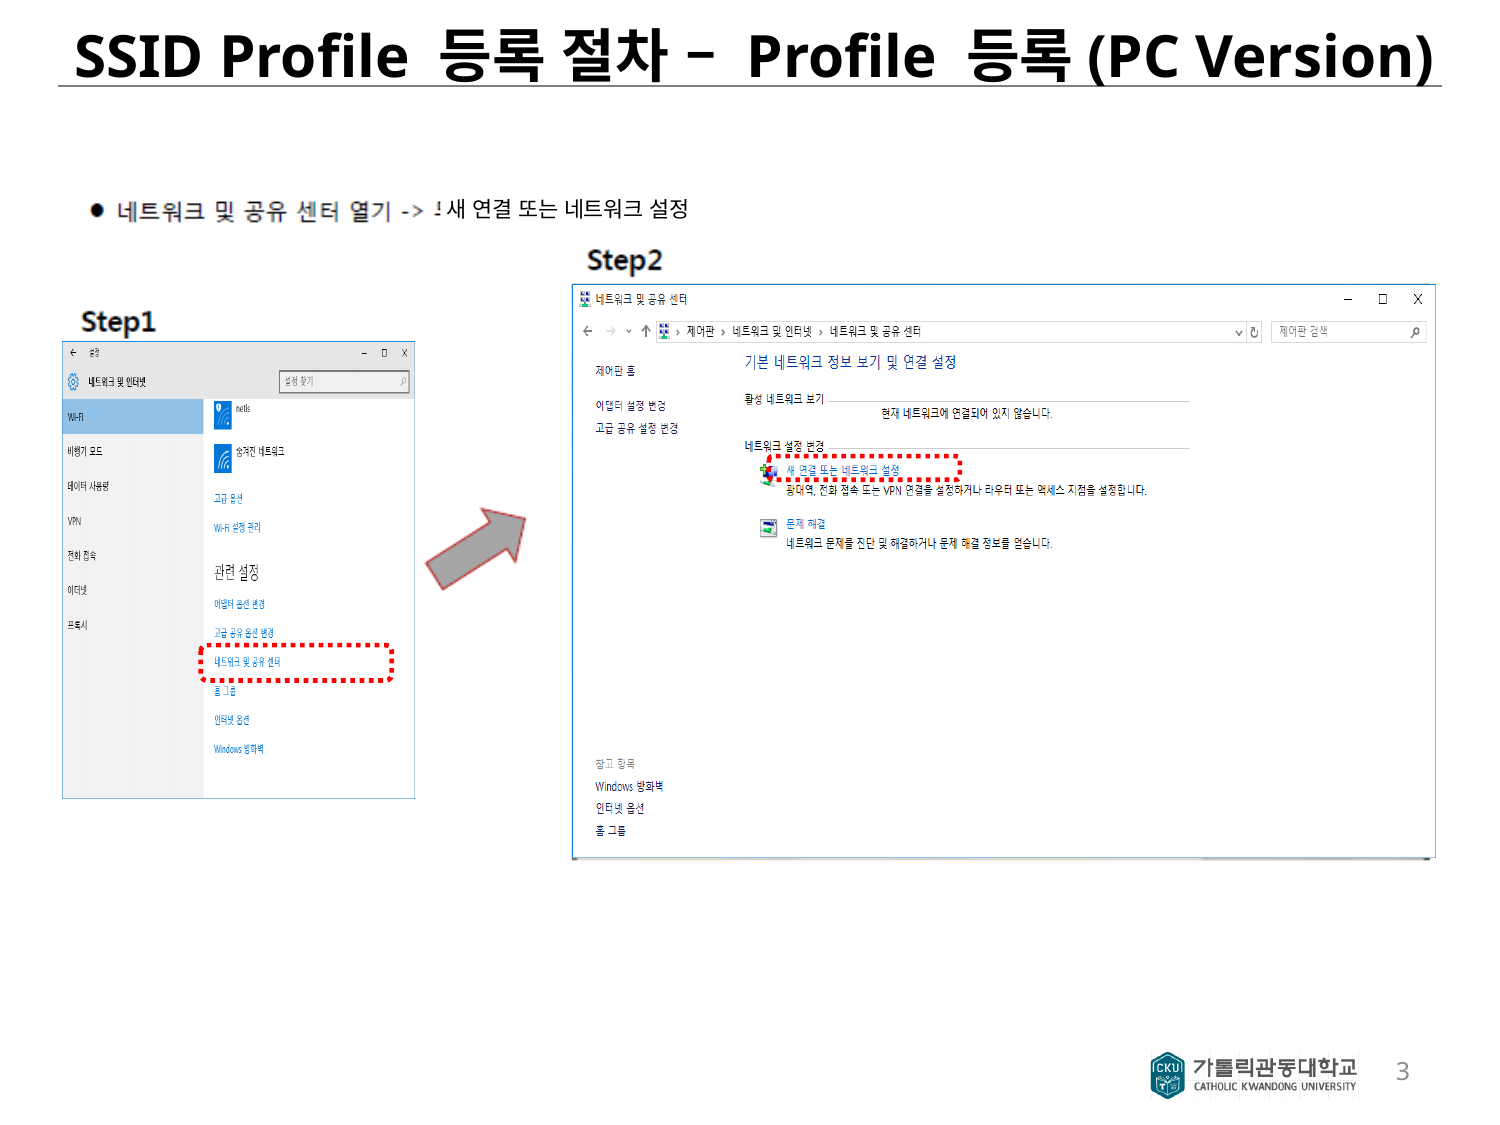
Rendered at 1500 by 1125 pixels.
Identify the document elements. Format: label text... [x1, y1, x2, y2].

slide_number 3 [1074, 1042, 1425, 1103]
text_box SSID Profile 등록 절차 – Profile 등록(PC Version) [59, 11, 1449, 97]
picture [26, 190, 1474, 876]
